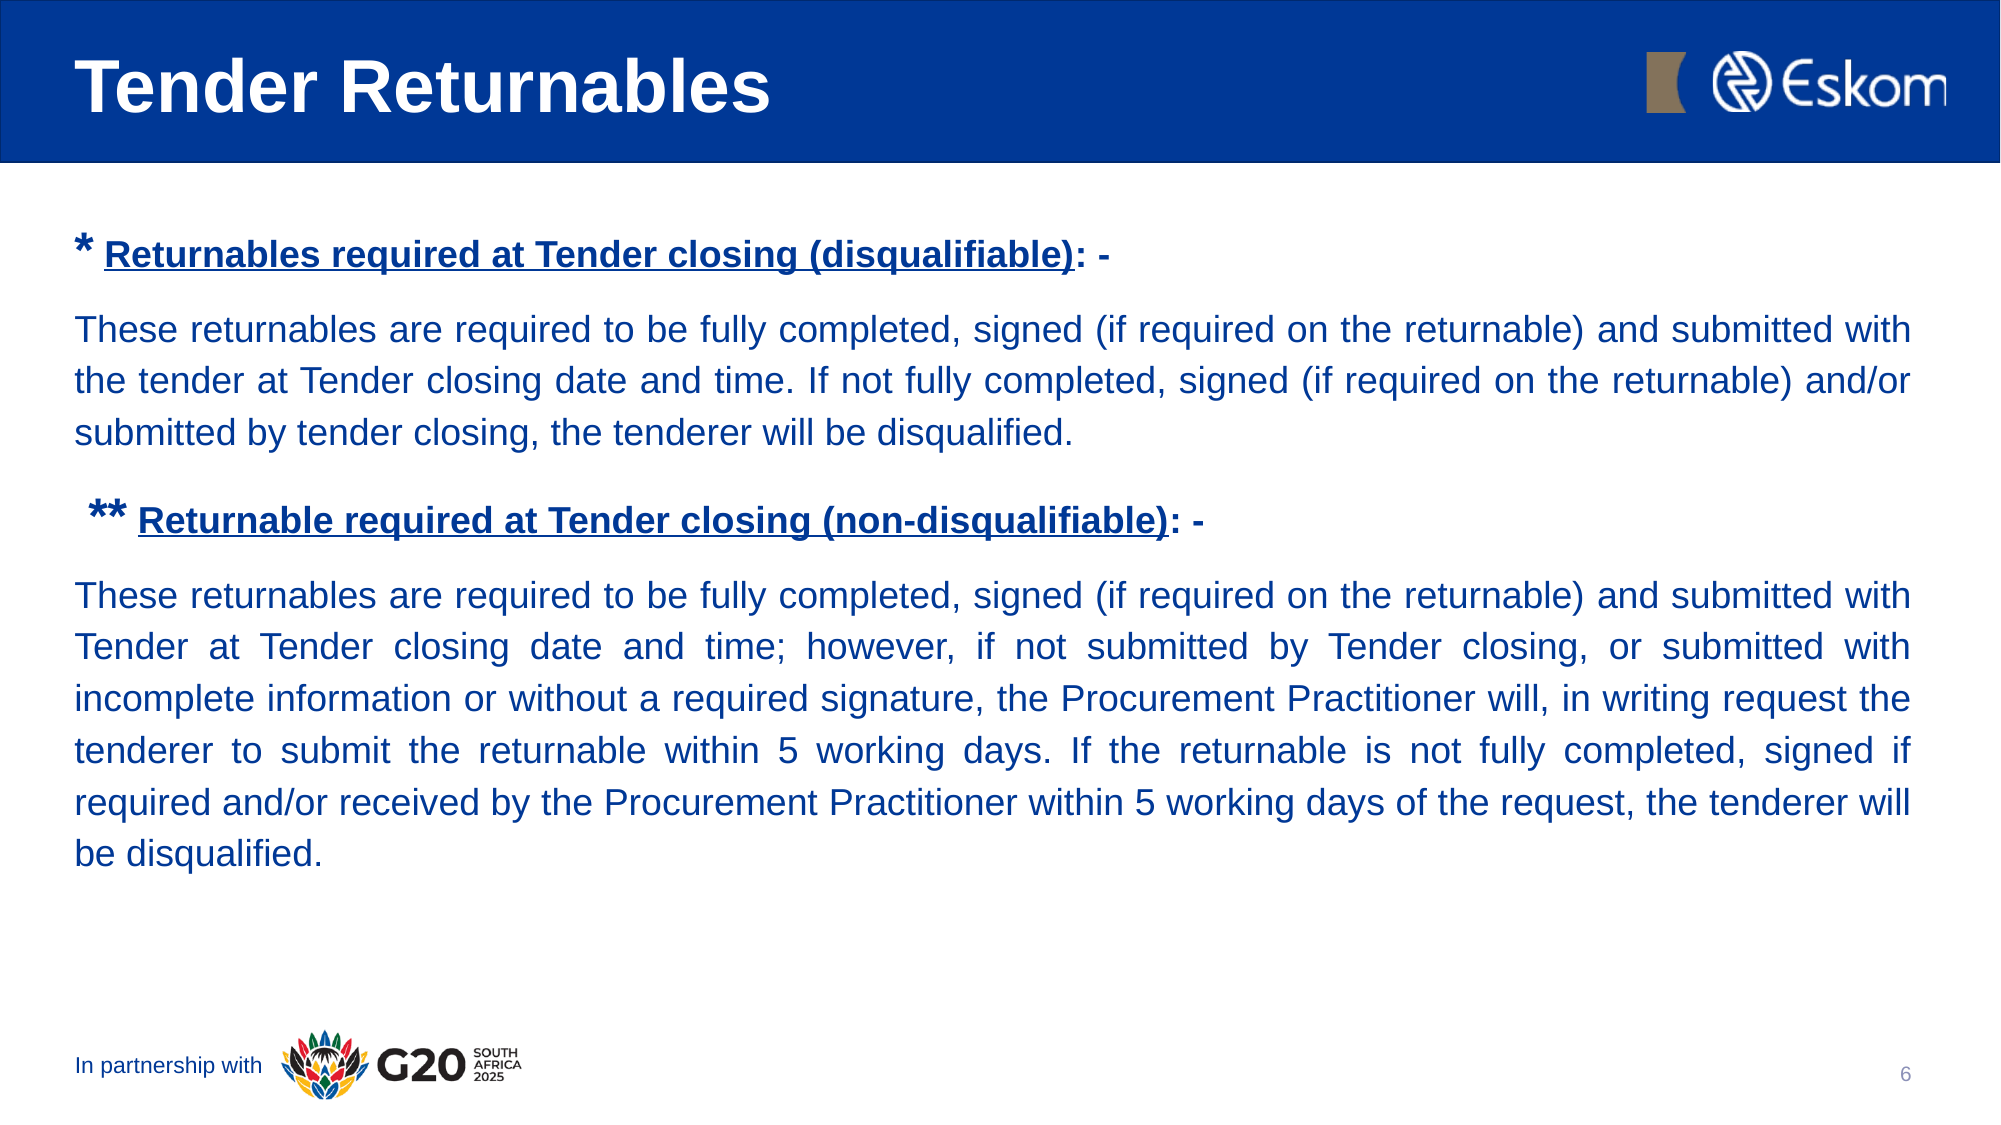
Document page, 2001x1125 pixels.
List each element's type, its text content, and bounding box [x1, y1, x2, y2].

picture [280, 1029, 526, 1100]
list * Returnables required at Tender closing (disqualifiable): - These returnables are required to be fully completed, signed (if required on the returnable) and submitted with the tender at Tender closing date and time. If not fully completed, signed (if required on the returnable) and/or submitted by tender closing, the tenderer will be disqualified. ** Returnable required at Tender closing (non-disqualifiable): - These returnables are required to be fully completed, signed (if required on the returnable) and submitted with Tender at Tender closing date and time; however, if not submitted by Tender closing, or submitted with incomplete information or without a required signature, the Procurement Practitioner will, in writing request the tenderer to submit the returnable within 5 working days. If the returnable is not fully completed, signed if required and/or received by the Procurement Practitioner within 5 working days of the request, the tenderer will be disqualified. [59, 200, 1927, 998]
title Tender Returnables [59, 33, 1620, 143]
slide_number 6 [1869, 1042, 1927, 1103]
